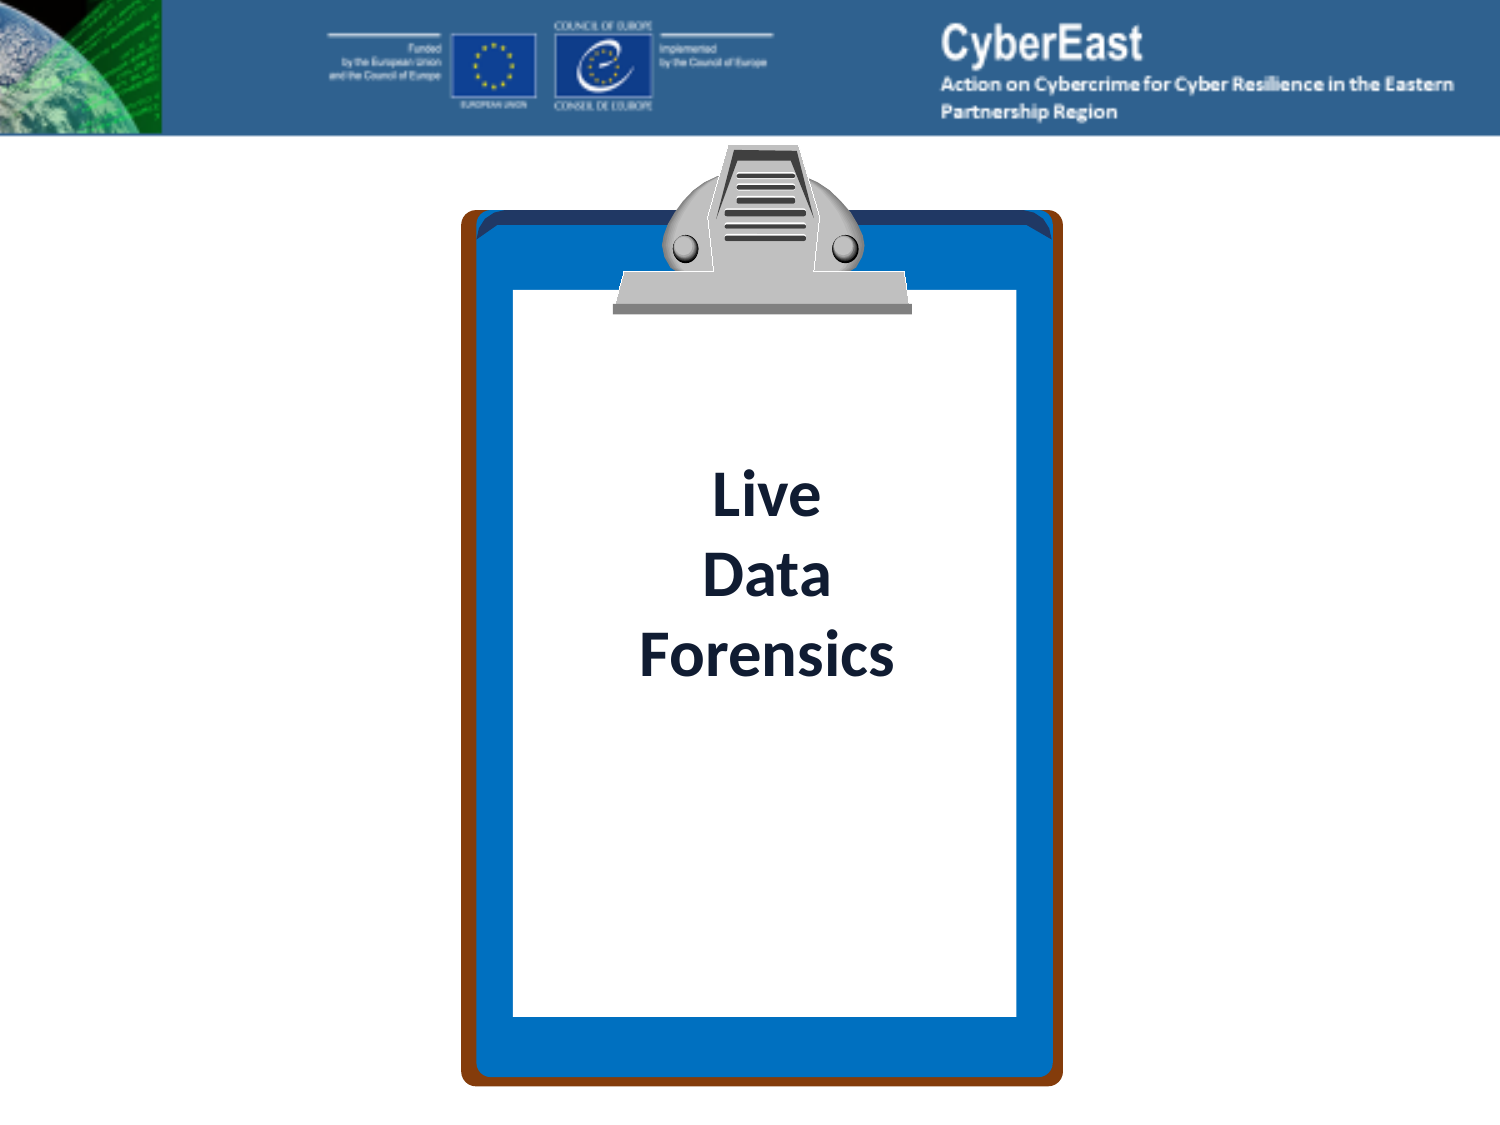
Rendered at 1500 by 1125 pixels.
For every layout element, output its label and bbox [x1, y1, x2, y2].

picture [0, 0, 1500, 1125]
text_box [461, 144, 1064, 1088]
